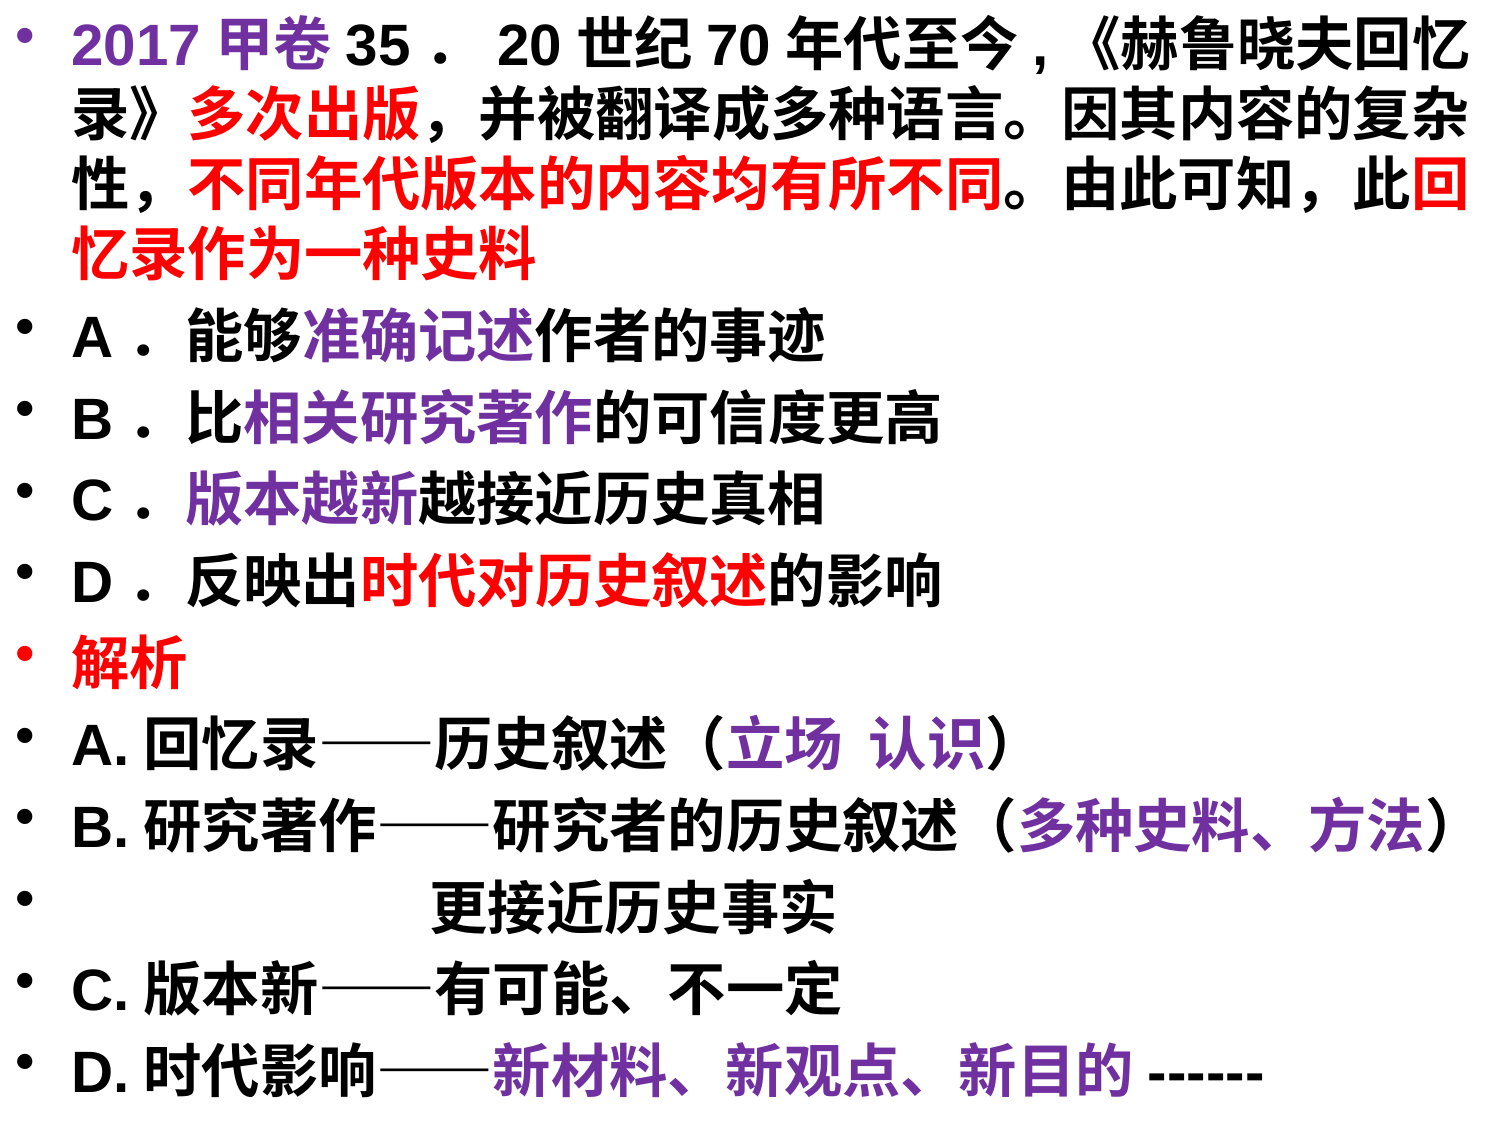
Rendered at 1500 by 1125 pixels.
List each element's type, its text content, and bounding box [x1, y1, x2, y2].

list 2017甲卷35．20世纪70年代至今,《赫鲁晓夫回忆录》多次出版，并被翻译成多种语言。因其内容的复杂性，不同年代版本的内容均有所不同。由此可知，此回忆录作为一种史料 A．能够准确记述作者的事迹 B．比相关研究著作的可信度更高 C．版本越新越接近历史真相 D．反映出时代对历史叙述的影响 解析 A.回忆录——历史叙述（立场 认识） B.研究著作——研究者的历史叙述（多种史料、方法） 更接近历史事实 C.版本新——有可能、不一定 D.时代影响——新材料、新观点、新目的------ [0, 0, 1500, 1125]
